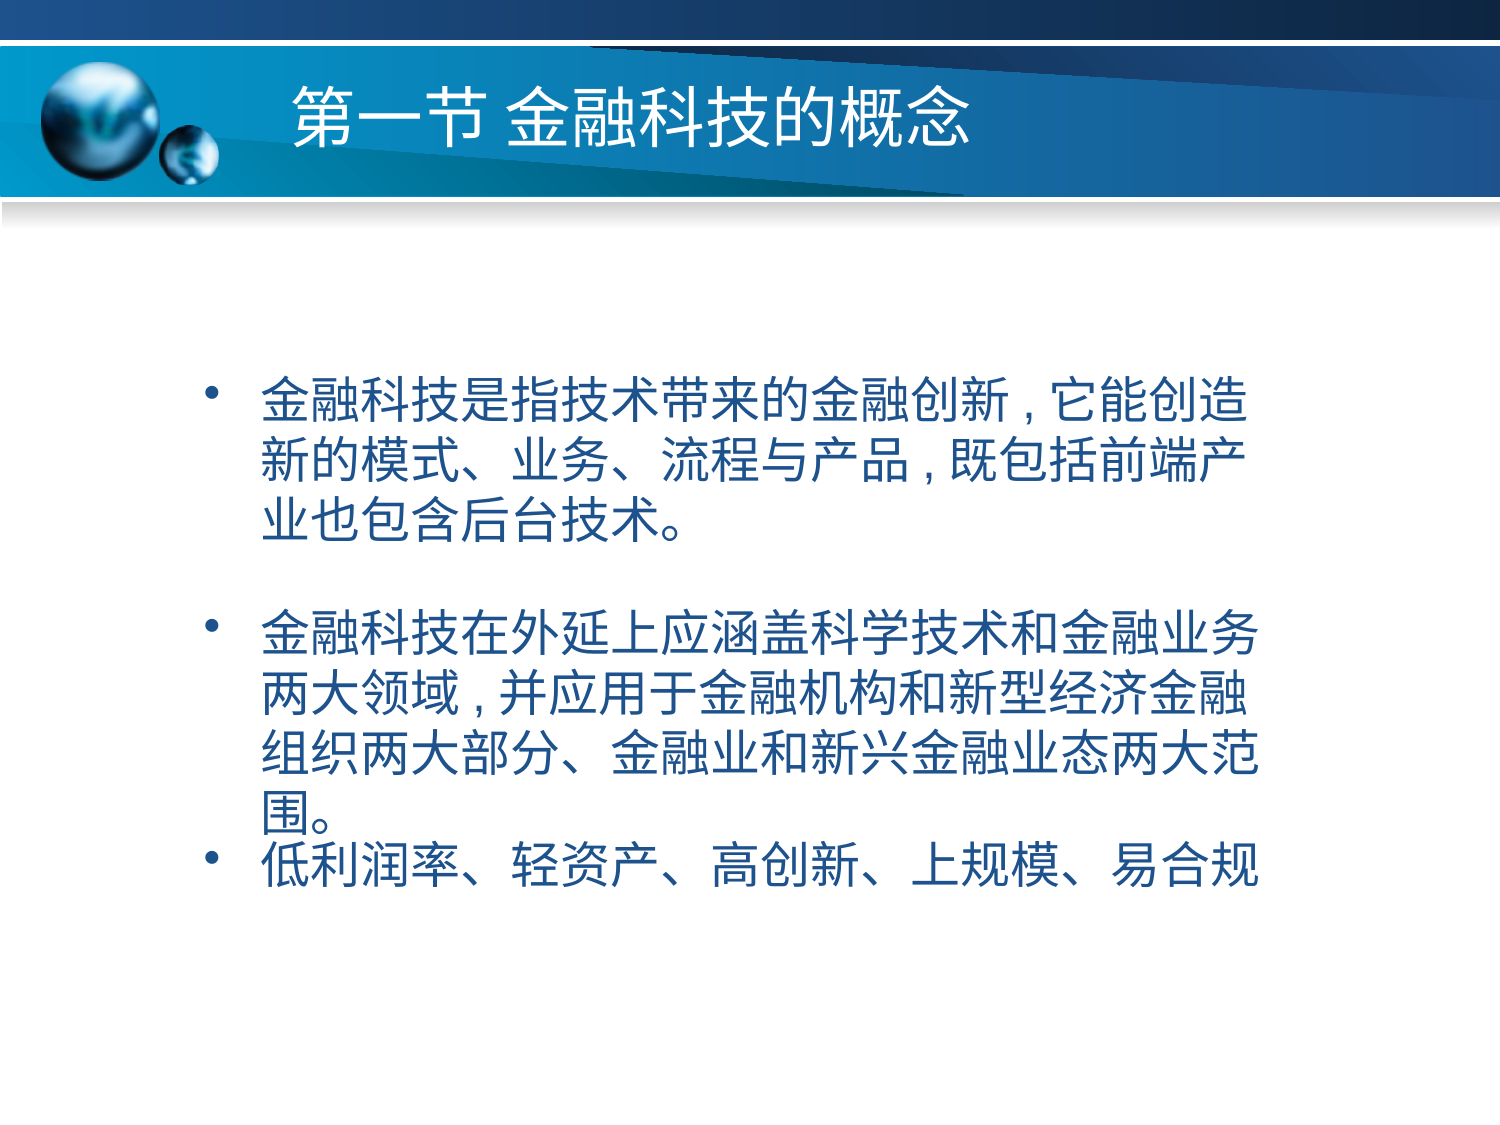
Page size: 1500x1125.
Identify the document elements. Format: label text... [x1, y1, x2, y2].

title 第一节 金融科技的概念 [274, 44, 1363, 188]
text_box 低利润率、轻资产、高创新、上规模、易合规 [189, 826, 1311, 901]
text_box 金融科技在外延上应涵盖科学技术和金融业务两大领域,并应用于金融机构和新型经济金融组织两大部分、金融业和新兴金融业态两大范围。 [189, 594, 1311, 826]
text_box 金融科技是指技术带来的金融创新,它能创造新的模式、业务、流程与产品,既包括前端产业也包含后台技术。 [189, 361, 1311, 557]
picture [42, 63, 159, 180]
picture [160, 126, 218, 184]
